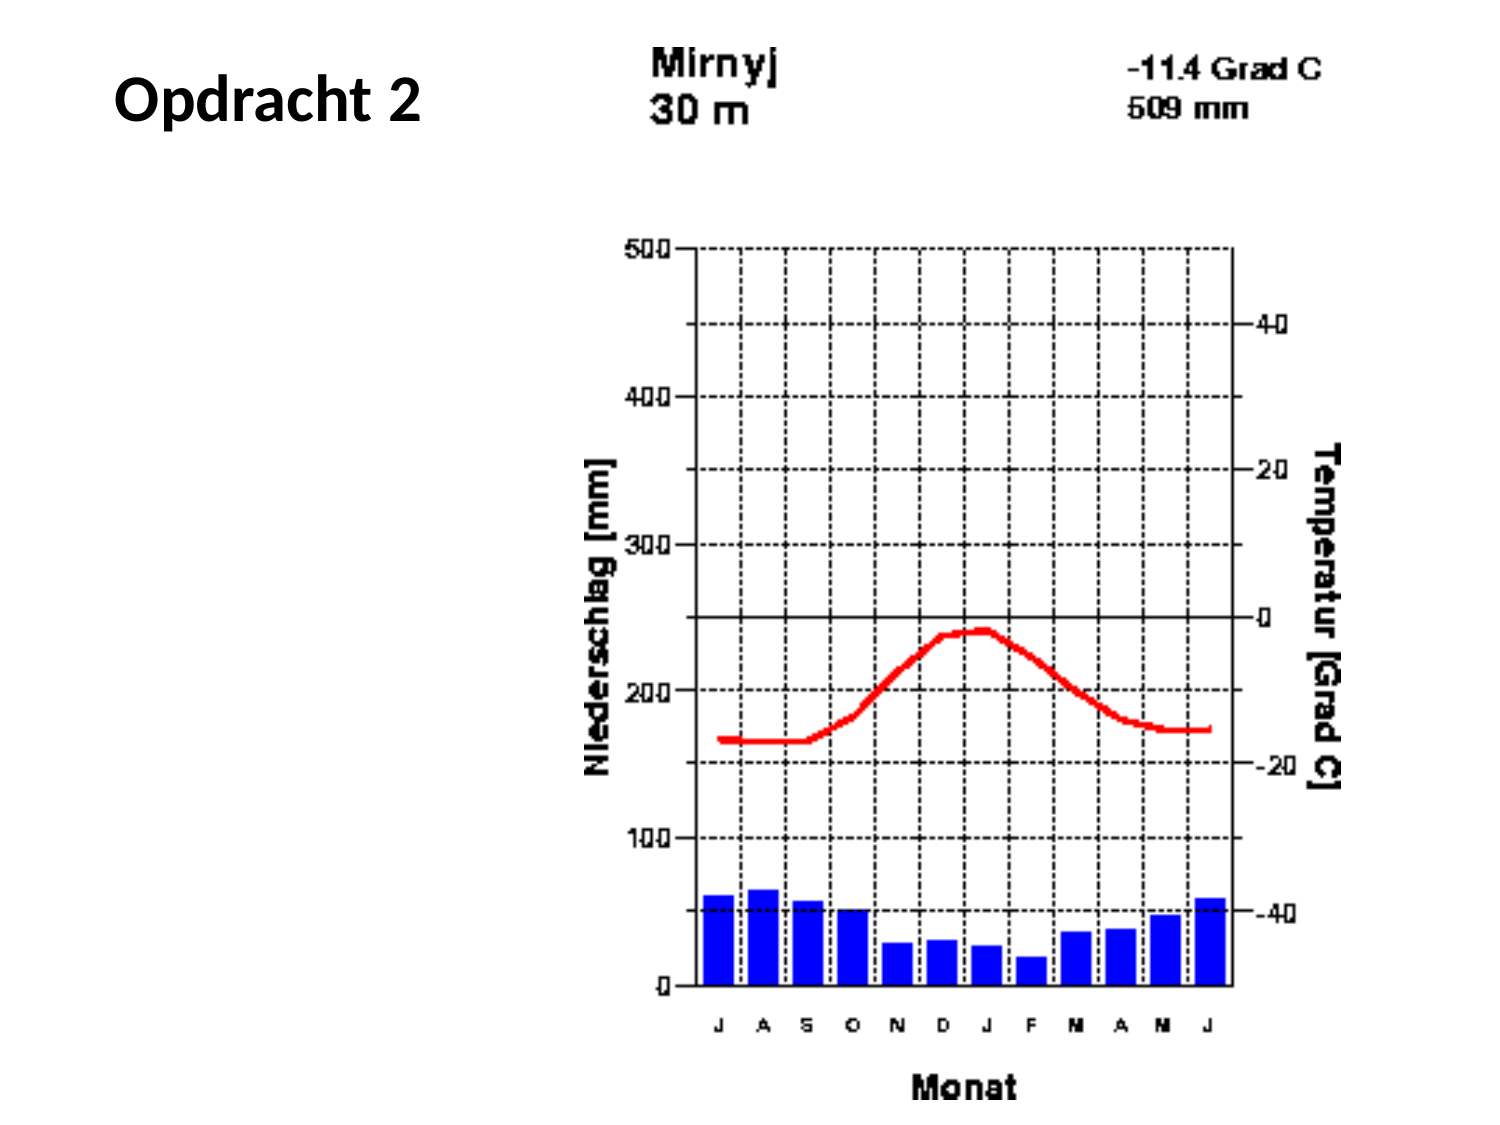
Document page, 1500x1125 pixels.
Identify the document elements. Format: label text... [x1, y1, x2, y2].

picture [584, 47, 1341, 1100]
text_box Opdracht 2 [100, 47, 479, 143]
